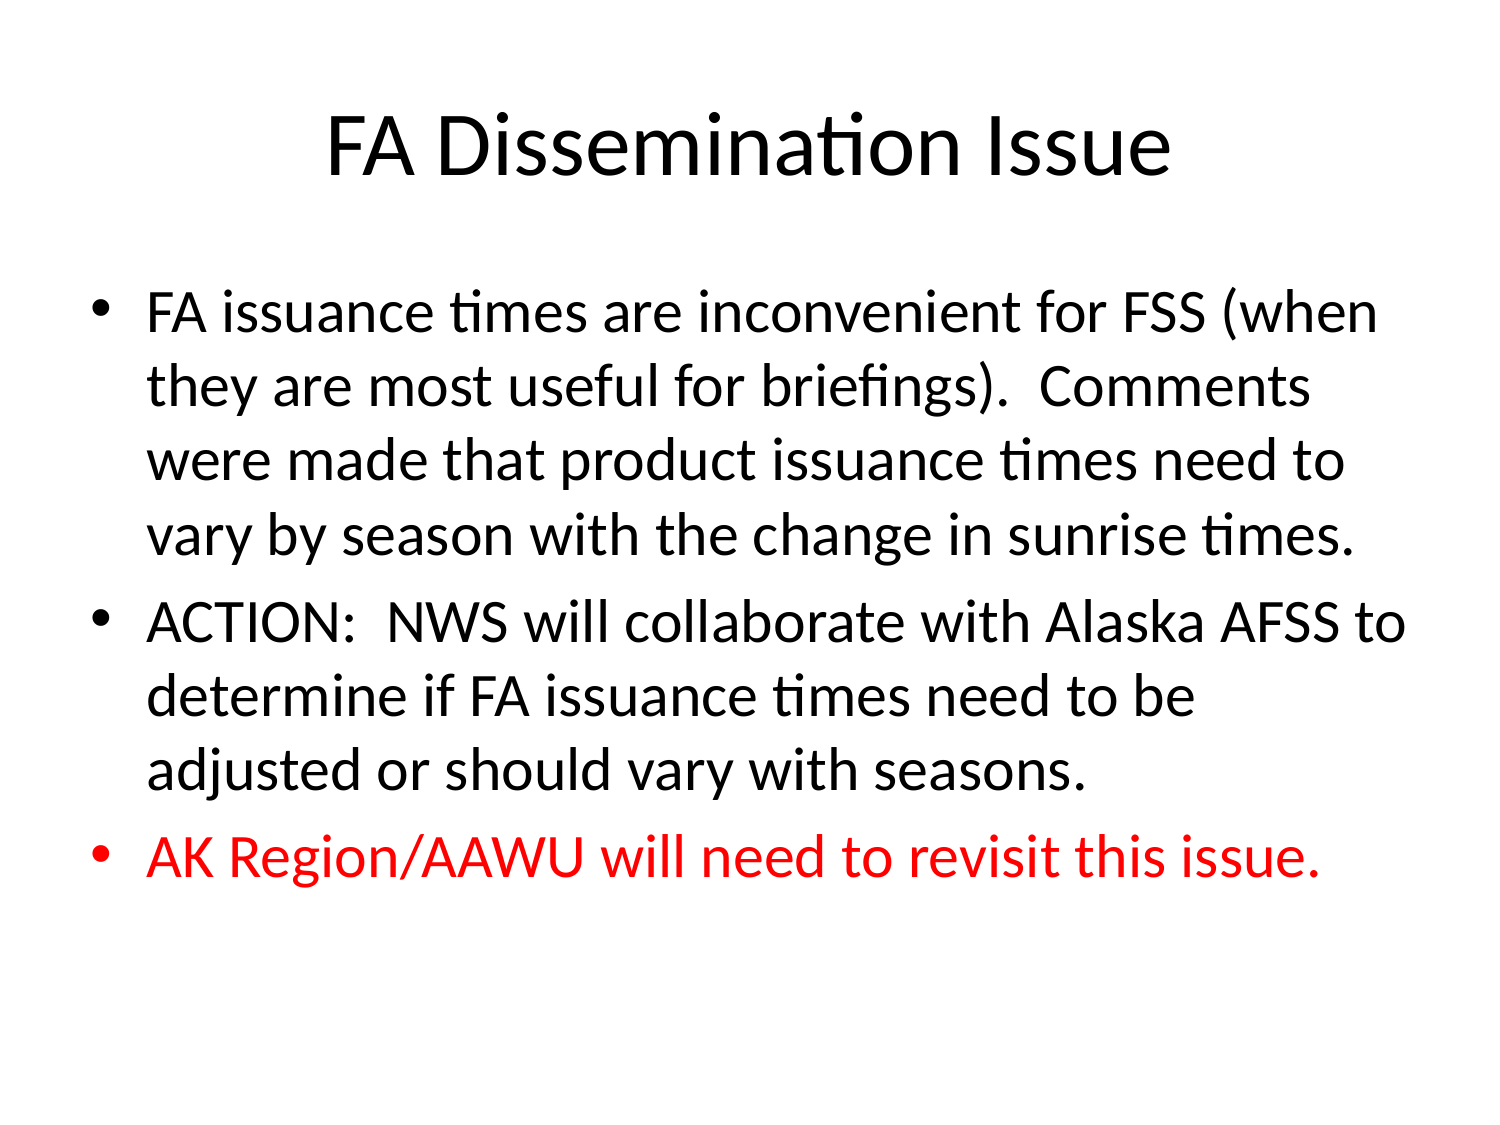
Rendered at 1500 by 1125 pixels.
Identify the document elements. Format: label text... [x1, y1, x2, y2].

list FA issuance times are inconvenient for FSS (when they are most useful for briefings). Comments were made that product issuance times need to vary by season with the change in sunrise times. ACTION: NWS will collaborate with Alaska AFSS to determine if FA issuance times need to be adjusted or should vary with seasons. AK Region/AAWU will need to revisit this issue. [75, 262, 1425, 1005]
title FA Dissemination Issue [75, 45, 1425, 233]
